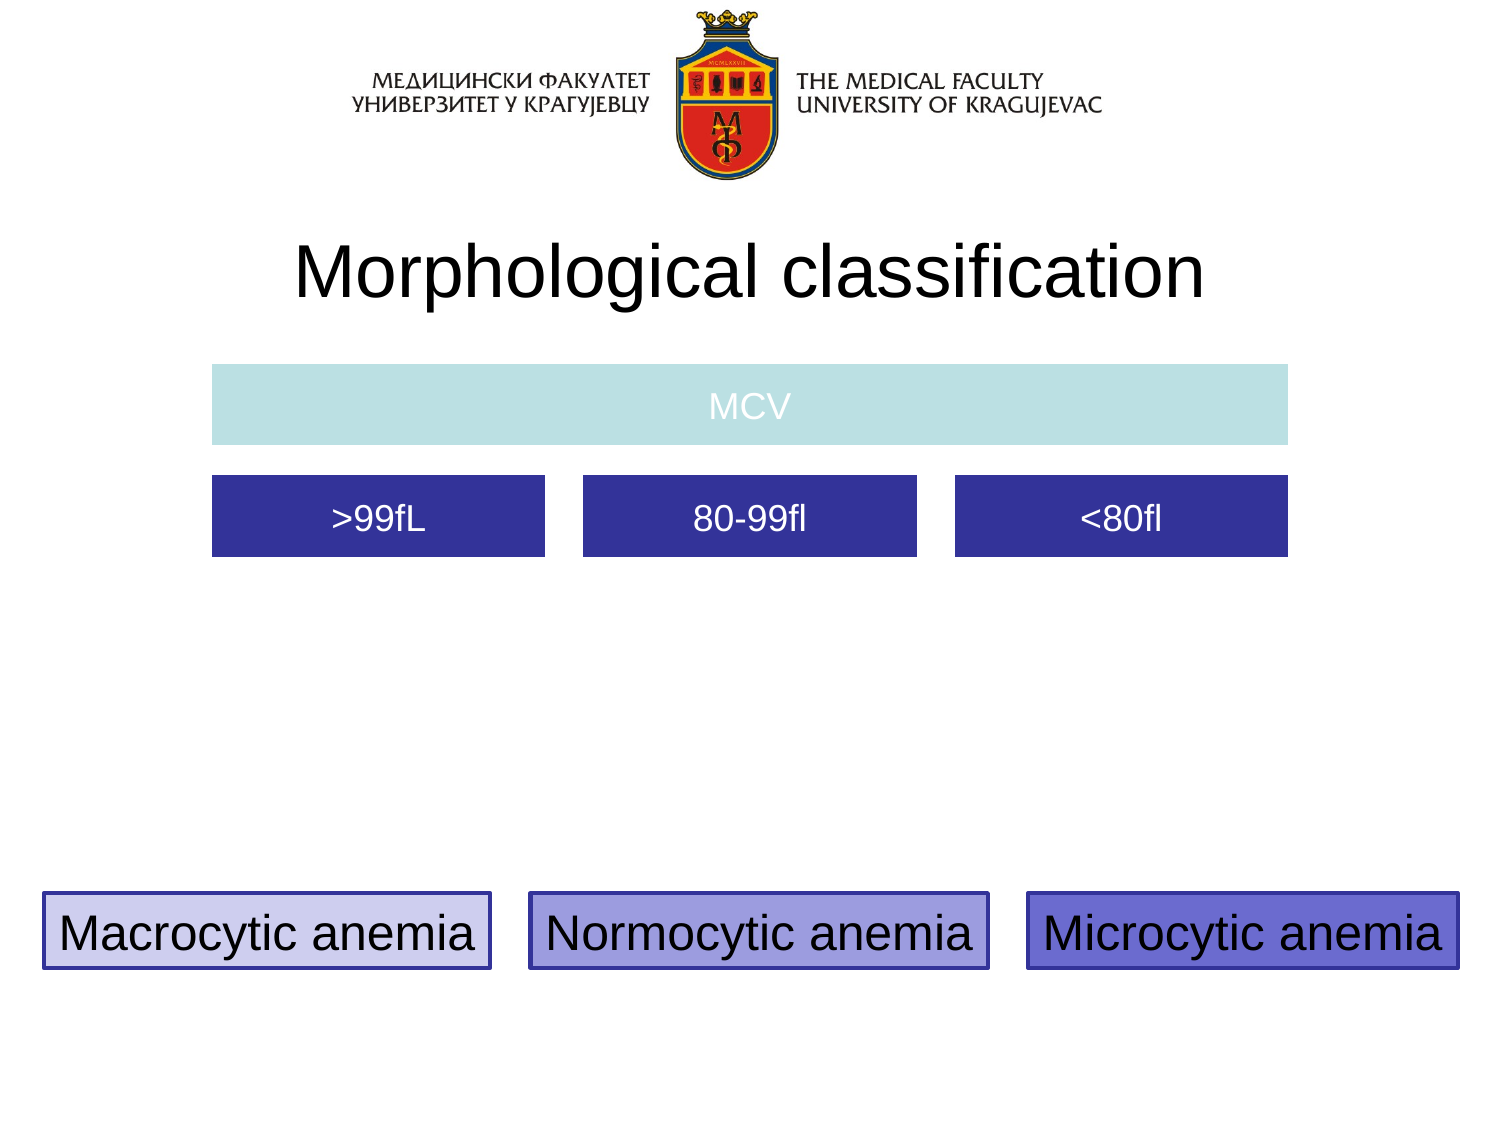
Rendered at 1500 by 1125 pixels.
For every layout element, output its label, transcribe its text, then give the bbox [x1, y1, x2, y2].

text_box Microcytic anemia [1026, 891, 1460, 970]
title Morphological classification [75, 174, 1425, 361]
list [74, 361, 1426, 894]
picture [328, 0, 1125, 174]
text_box Macrocytic anemia [42, 891, 492, 970]
text_box Normocytic anemia [528, 902, 990, 970]
